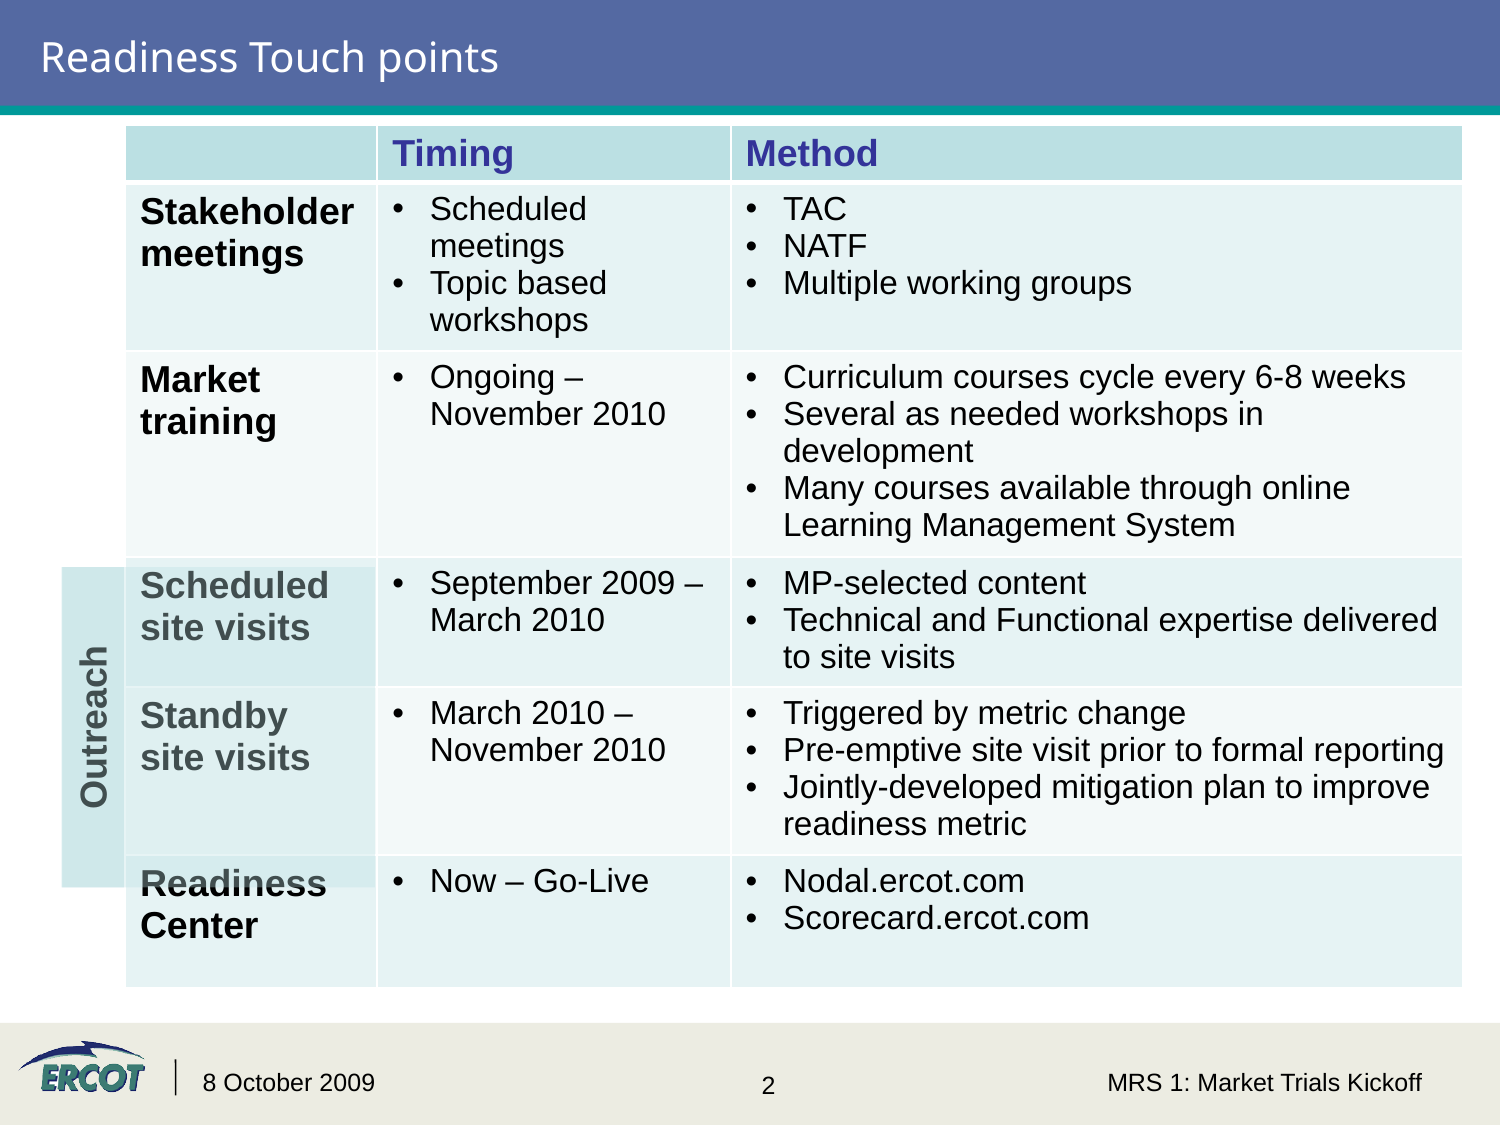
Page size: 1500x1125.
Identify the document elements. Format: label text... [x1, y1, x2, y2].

text_box [60, 565, 377, 890]
table_header Timing [378, 126, 730, 180]
table_cell TAC NATF Multiple working groups [732, 185, 1462, 350]
table_cell Scheduled meetings Topic based workshops [378, 185, 730, 350]
table_cell Now – Go-Live [378, 856, 730, 987]
table_cell Scheduled site visits [126, 558, 376, 565]
table_cell Ongoing – November 2010 [378, 352, 730, 556]
table_header [126, 126, 376, 180]
table_cell Curriculum courses cycle every 6-8 weeks Several as needed workshops in development Many courses available through online Learning Management System [732, 352, 1462, 556]
table_cell Readiness Center [126, 890, 376, 987]
table_cell Triggered by metric change Pre-emptive site visit prior to formal reporting Jointly-developed mitigation plan to improve readiness metric [732, 688, 1462, 854]
table_cell March 2010 – November 2010 [378, 688, 730, 854]
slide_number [187, 1059, 538, 1125]
table_cell MP-selected content Technical and Functional expertise delivered to site visits [732, 558, 1462, 686]
picture [10, 1031, 151, 1111]
table_cell September 2009 – March 2010 [378, 558, 730, 686]
table_cell Stakeholder meetings [126, 185, 376, 350]
table_header Method [732, 126, 1462, 180]
footer MRS 1: Market Trials Kickoff [962, 1059, 1438, 1125]
title Readiness Touch points [24, 0, 1451, 113]
table_cell Market training [126, 352, 376, 556]
table_cell Nodal.ercot.com Scorecard.ercot.com [732, 856, 1462, 987]
